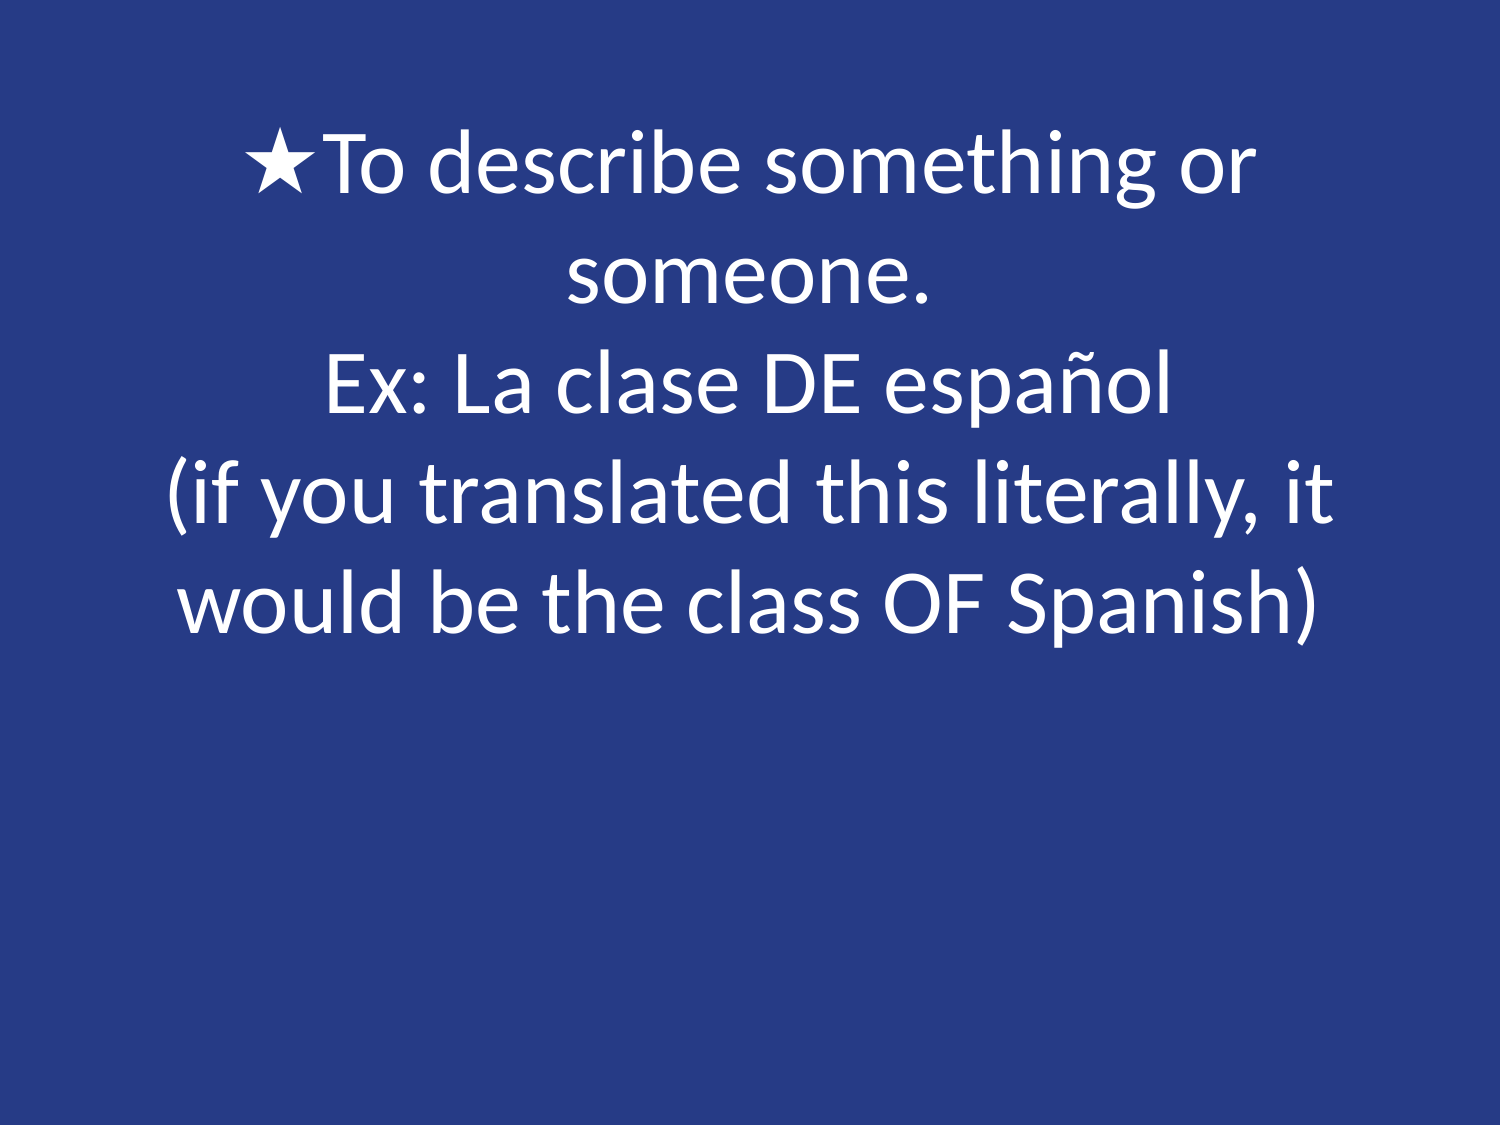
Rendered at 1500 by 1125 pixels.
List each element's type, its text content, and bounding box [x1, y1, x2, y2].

title ★To describe something or someone. Ex: La clase DE español (if you translated this literally, it would be the class OF Spanish) [75, 45, 1425, 819]
